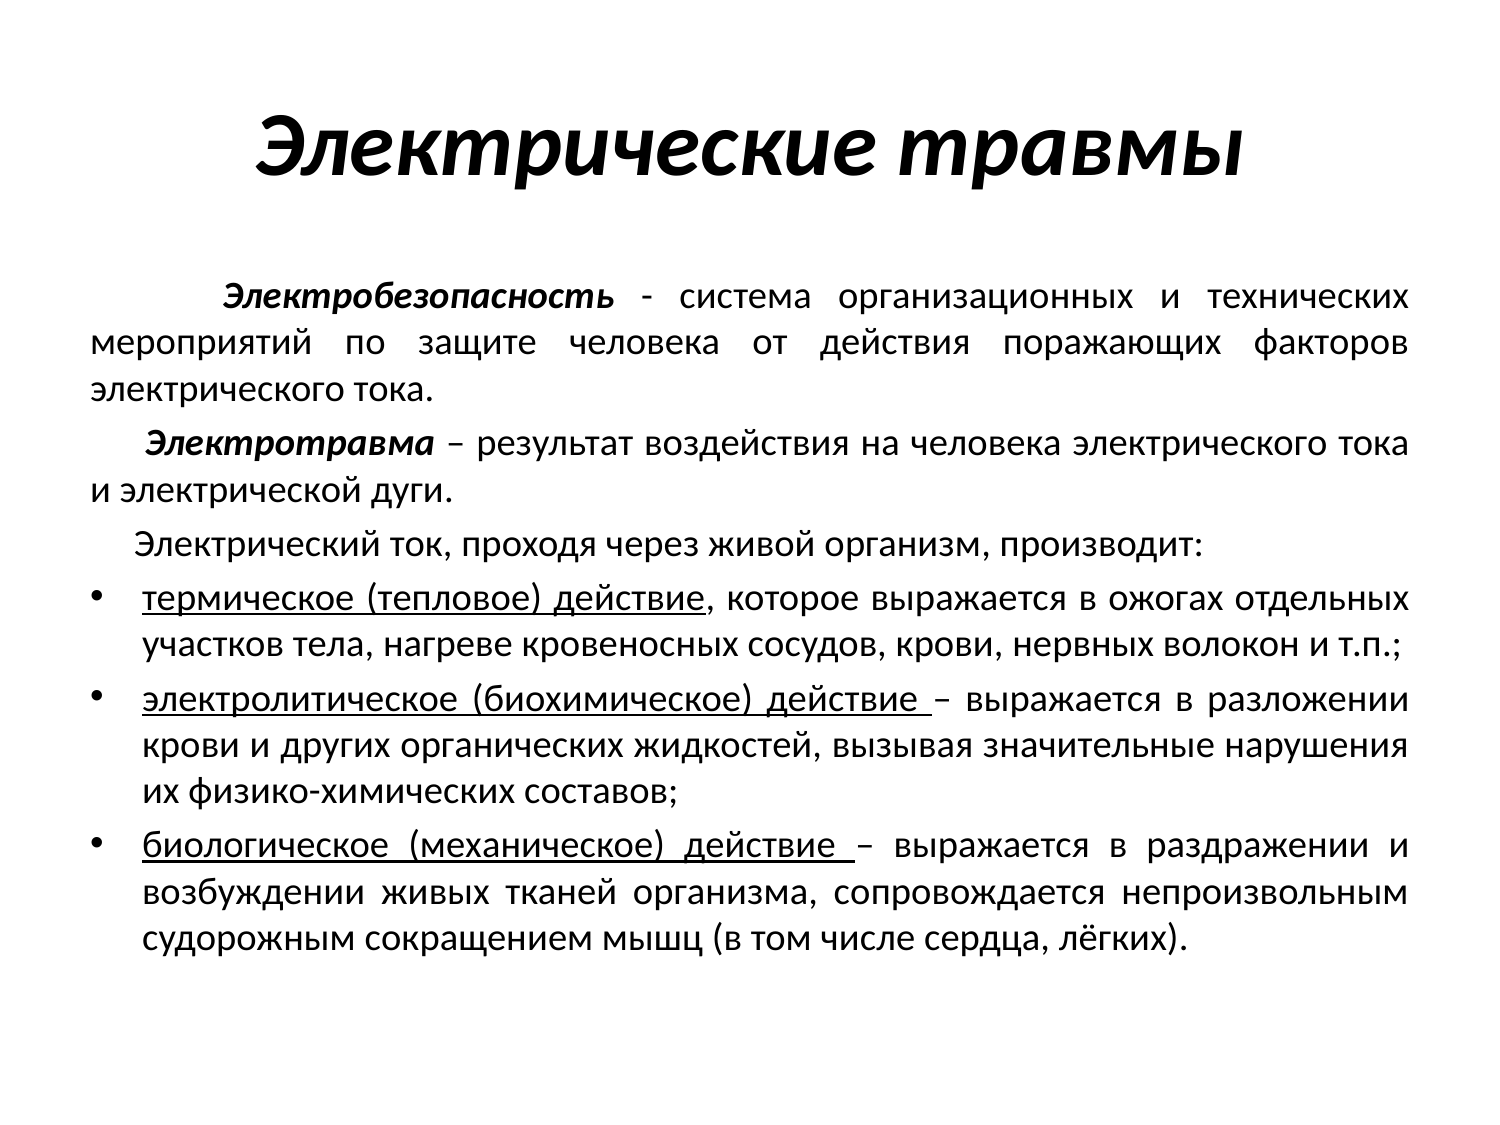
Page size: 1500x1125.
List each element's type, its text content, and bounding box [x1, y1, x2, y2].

list Электробезопасность - система организационных и технических мероприятий по защите человека от действия поражающих факторов электрического тока. Электротравма – результат воздействия на человека электрического тока и электрической дуги. Электрический ток, проходя через живой организм, производит: термическое (тепловое) действие, которое выражается в ожогах отдельных участков тела, нагреве кровеносных сосудов, крови, нервных волокон и т.п.; электролитическое (биохимическое) действие – выражается в разложении крови и других органических жидкостей, вызывая значительные нарушения их физико-химических составов; биологическое (механическое) действие – выражается в раздражении и возбуждении живых тканей организма, сопровождается непроизвольным судорожным сокращением мышц (в том числе сердца, лёгких). [75, 262, 1425, 1005]
title Электрические травмы [75, 45, 1425, 233]
